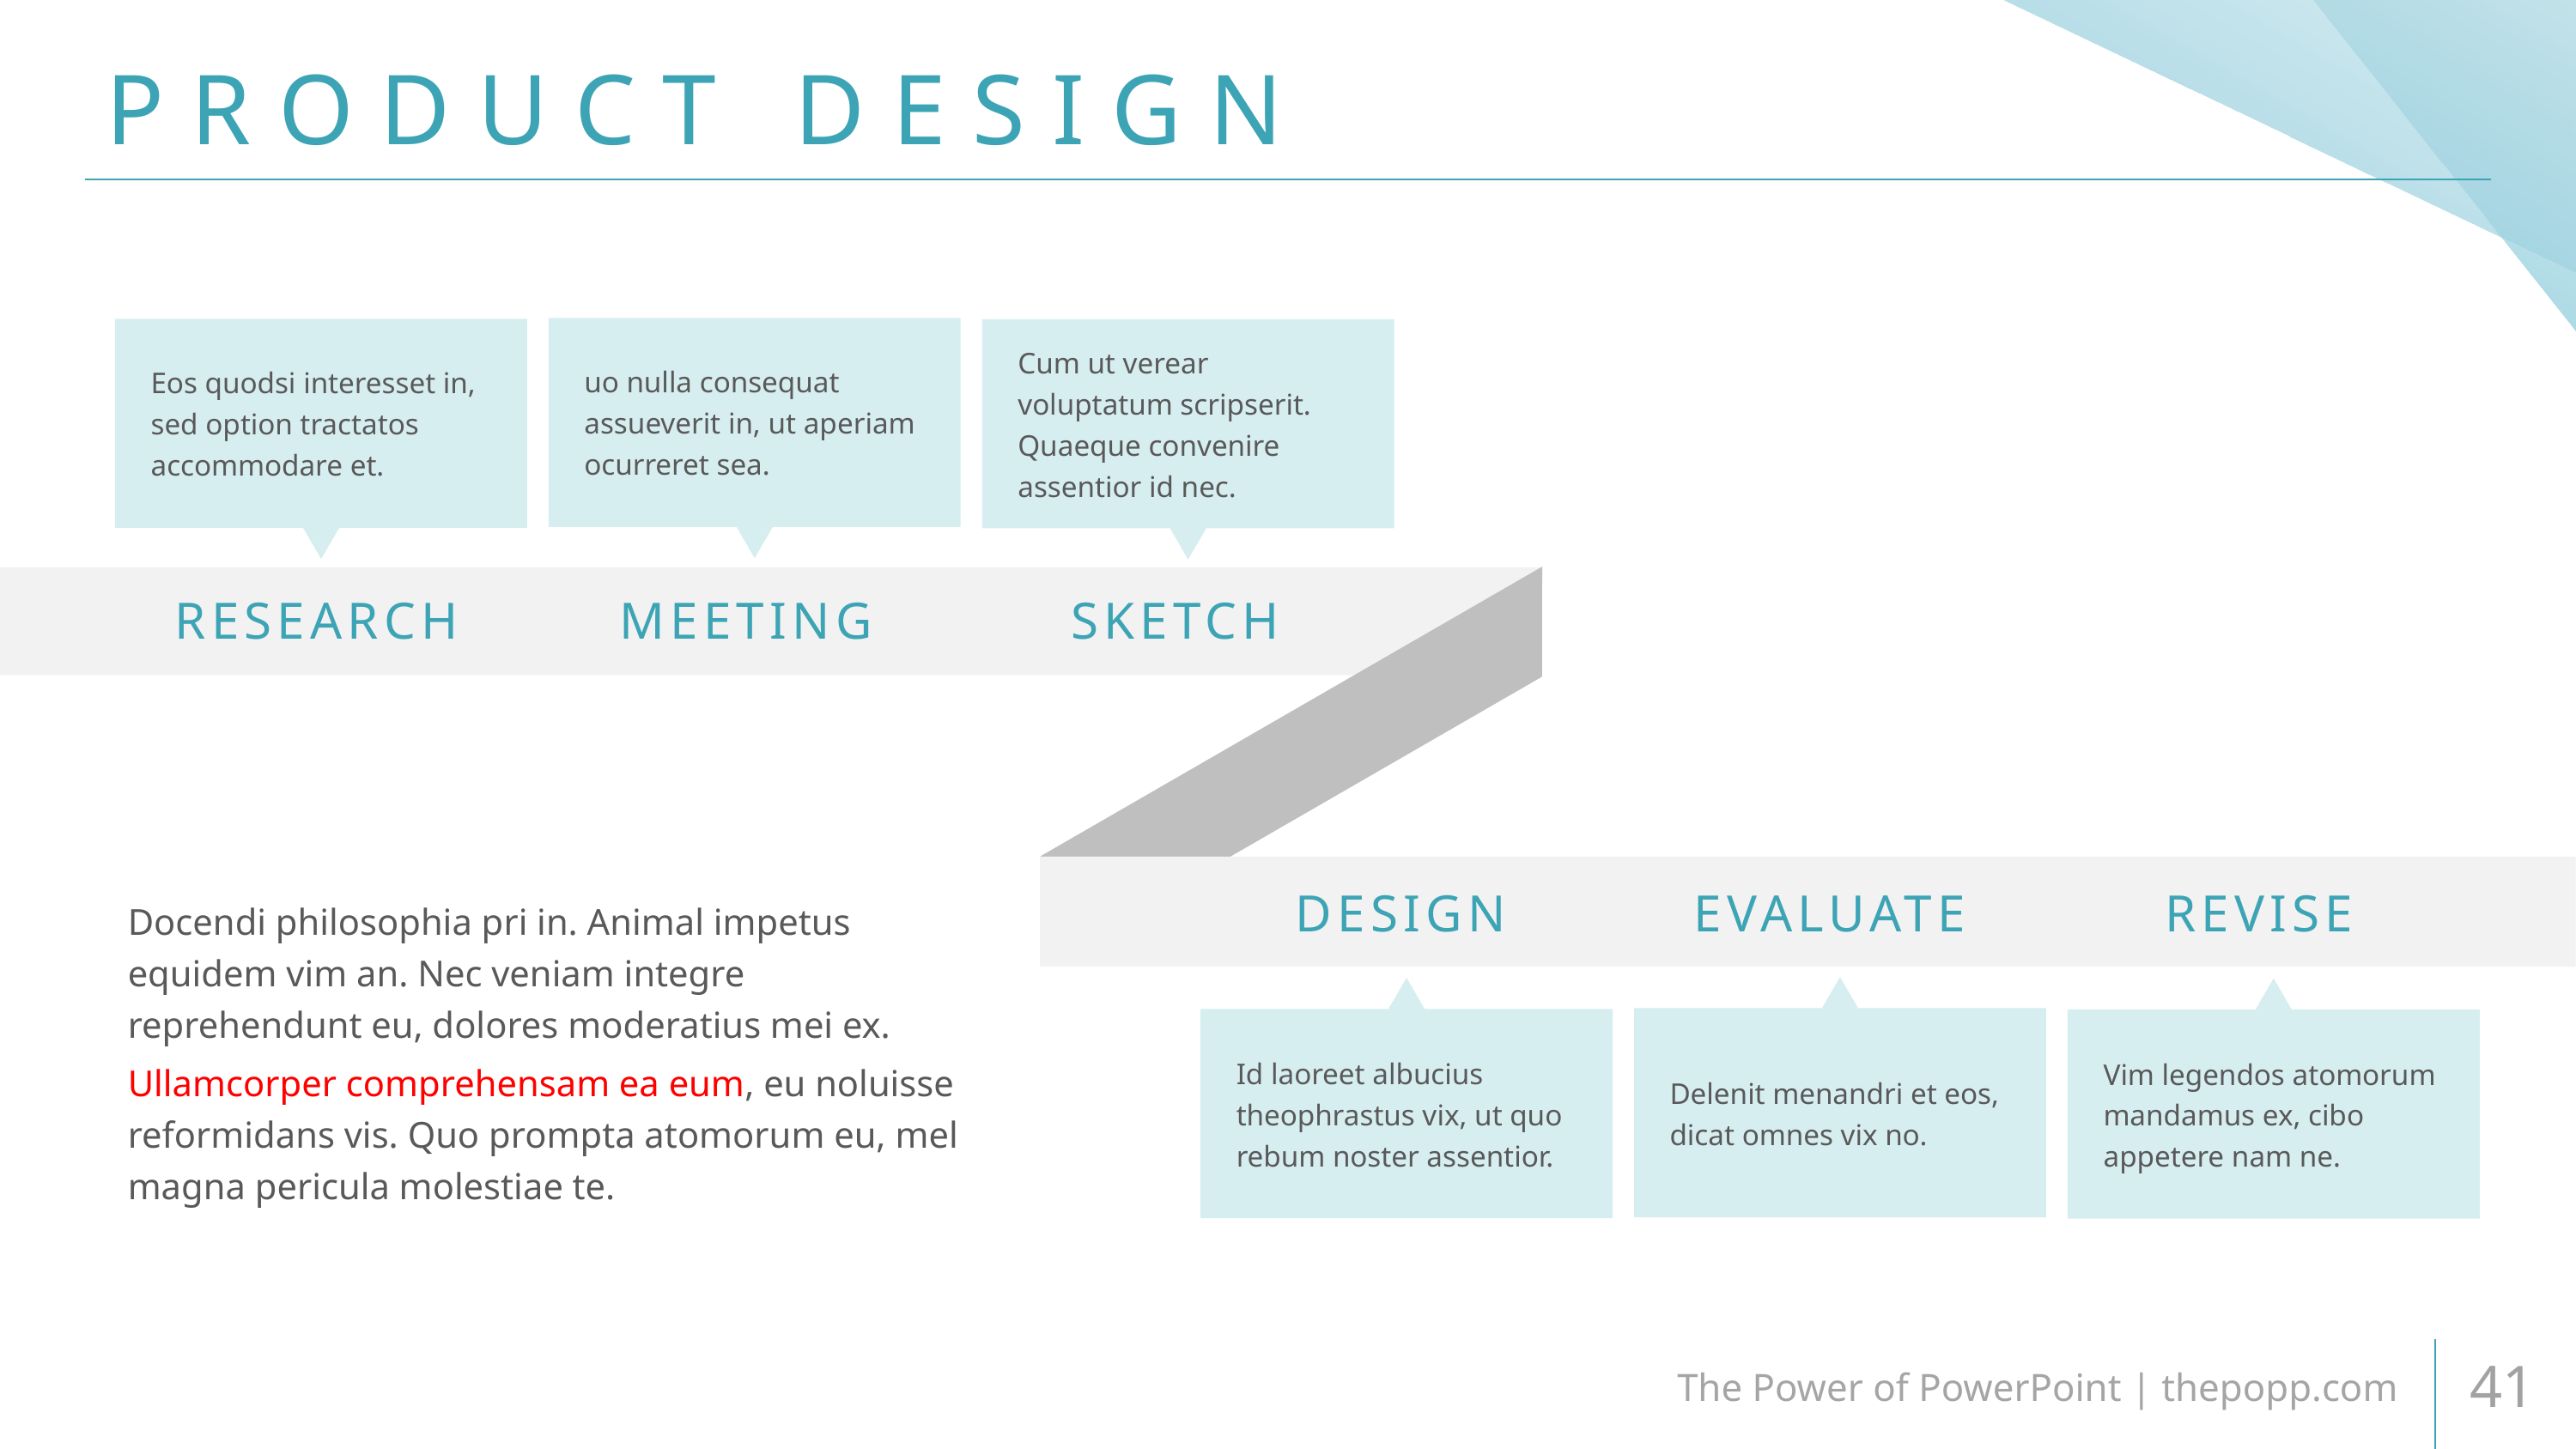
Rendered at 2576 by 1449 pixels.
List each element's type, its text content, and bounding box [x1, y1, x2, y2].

list Docendi philosophia pri in. Animal impetus equidem vim an. Nec veniam integre reprehendunt eu, dolores moderatius mei ex. Ullamcorper comprehensam ea eum, eu noluisse reformidans vis. Quo prompta atomorum eu, mel magna pericula molestiae te. [104, 822, 982, 1219]
list Delenit menandri et eos, dicat omnes vix no. [1646, 1021, 2027, 1199]
list Id laoreet albucius theophrastus vix, ut quo rebum noster assentior. [1212, 1022, 1594, 1200]
list SKETCH [980, 559, 1370, 680]
list Eos quodsi interesset in, sed option tractatos accommodare et. [127, 331, 508, 509]
list EVALUATE [1634, 852, 2026, 972]
list RESEARCH [121, 559, 512, 680]
list Vim legendos atomorum mandamus ex, cibo appetere nam ne. [2080, 1022, 2461, 1200]
list uo nulla consequat assueverit in, ut aperiam ocurreret sea. [561, 330, 942, 508]
list Cum ut verear voluptatum scripserit. Quaeque convenire assentior id nec. [994, 331, 1376, 510]
list MEETING [550, 559, 941, 680]
slide_number 41 [2446, 1350, 2575, 1428]
list REVISE [2063, 852, 2455, 972]
title PRODUCT DESIGN [83, 27, 2442, 186]
footer The Power of PowerPoint | thepopp.com [1326, 1350, 2421, 1428]
list DESIGN [1205, 852, 1596, 972]
